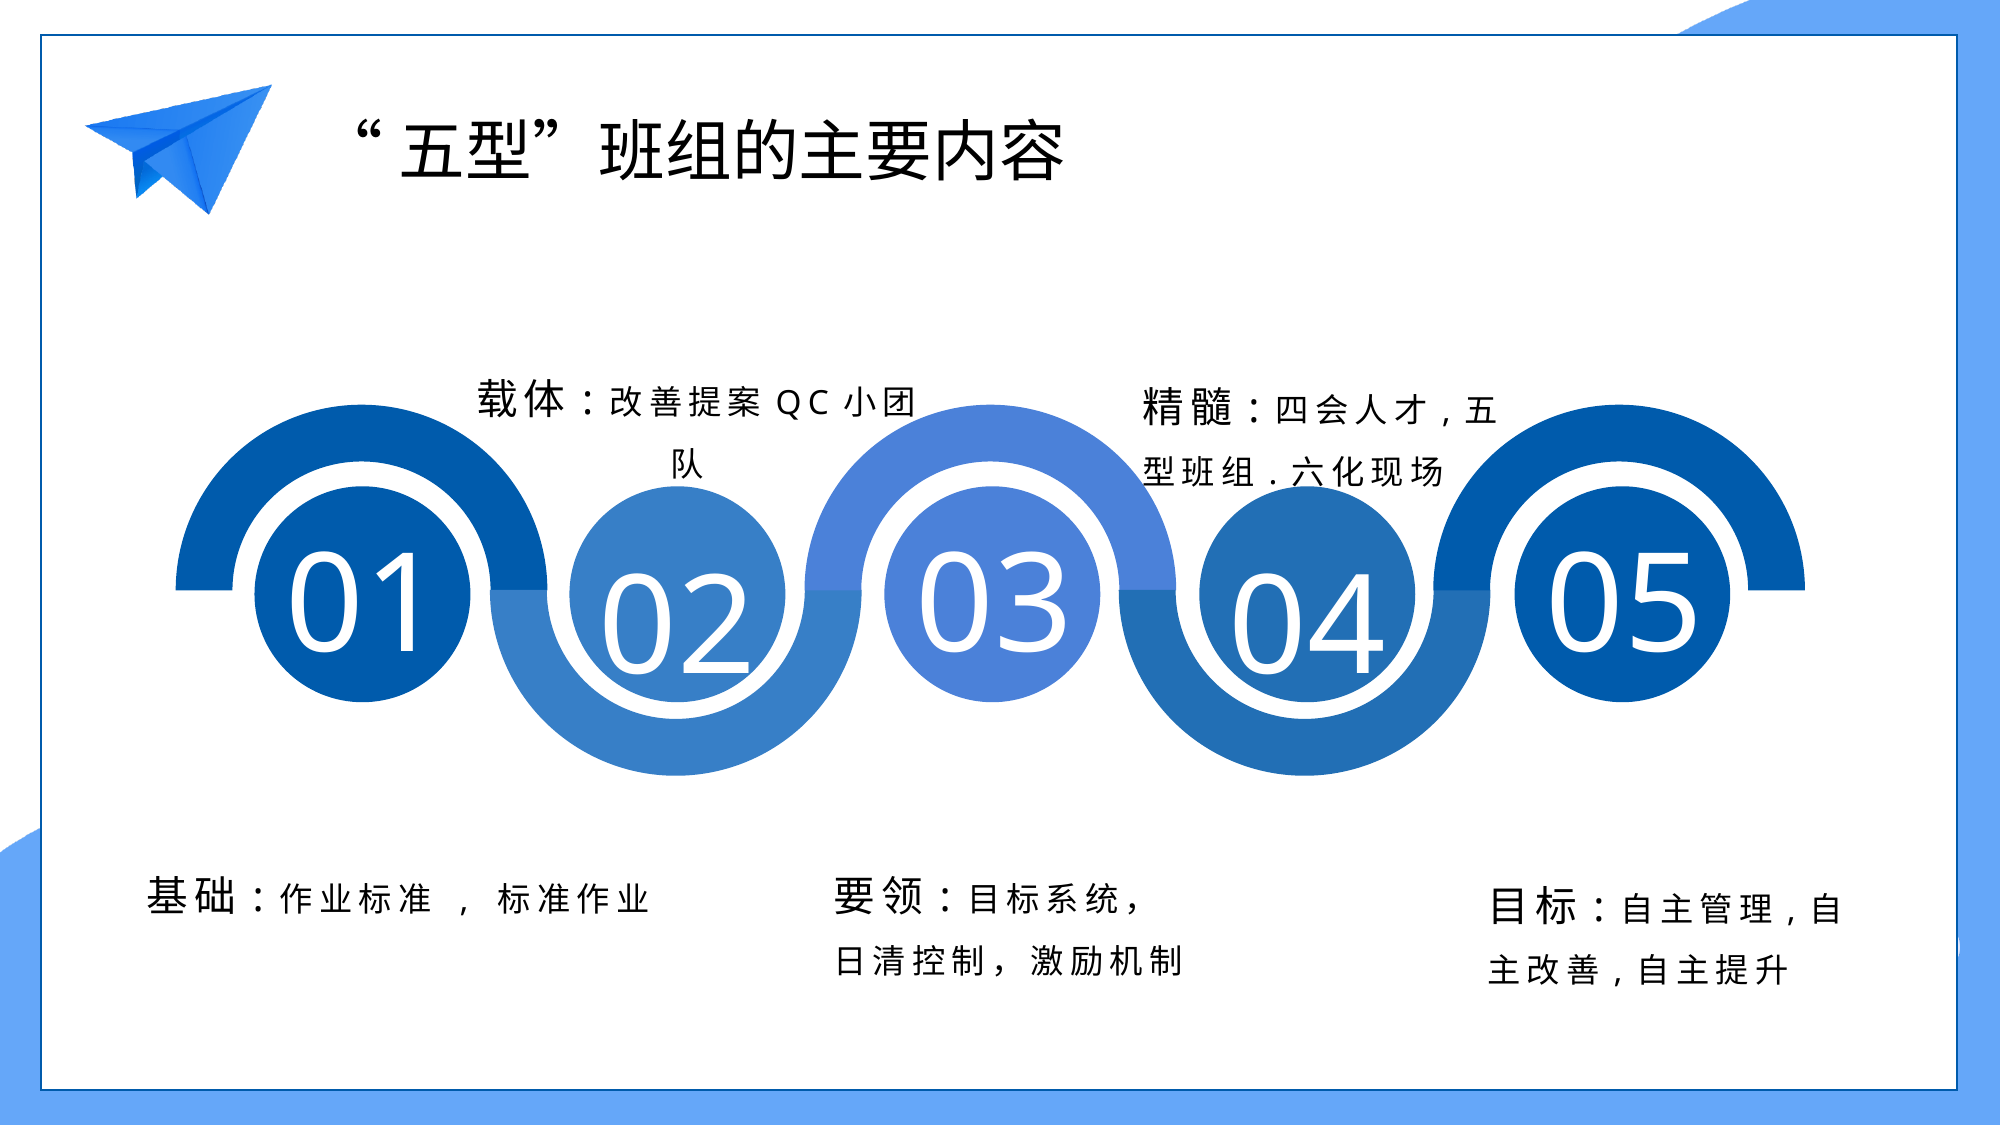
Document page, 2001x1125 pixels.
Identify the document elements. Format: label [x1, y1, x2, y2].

picture [0, 0, 2000, 1125]
text_box [146, 348, 1852, 1054]
